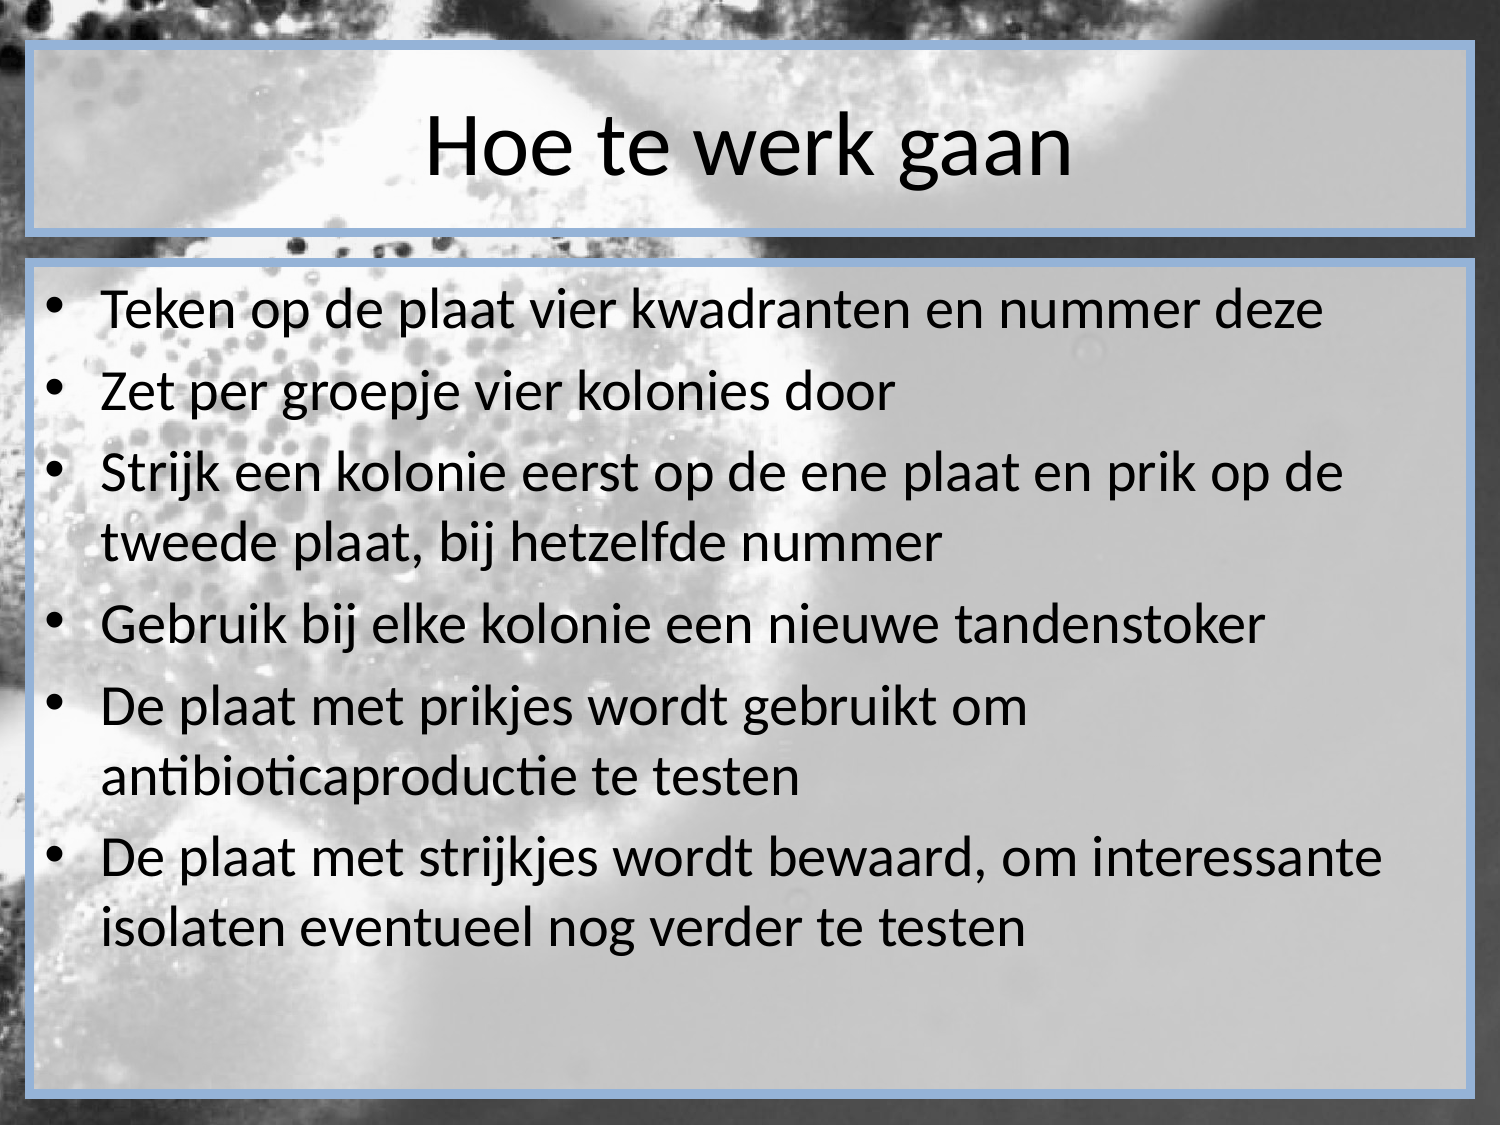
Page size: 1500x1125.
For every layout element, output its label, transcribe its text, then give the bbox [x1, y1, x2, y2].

title Hoe te werk gaan [25, 40, 1475, 237]
list Teken op de plaat vier kwadranten en nummer deze Zet per groepje vier kolonies door Strijk een kolonie eerst op de ene plaat en prik op de tweede plaat, bij hetzelfde nummer Gebruik bij elke kolonie een nieuwe tandenstoker De plaat met prikjes wordt gebruikt om antibioticaproductie te testen De plaat met strijkjes wordt bewaard, om interessante isolaten eventueel nog verder te testen [25, 258, 1475, 1099]
